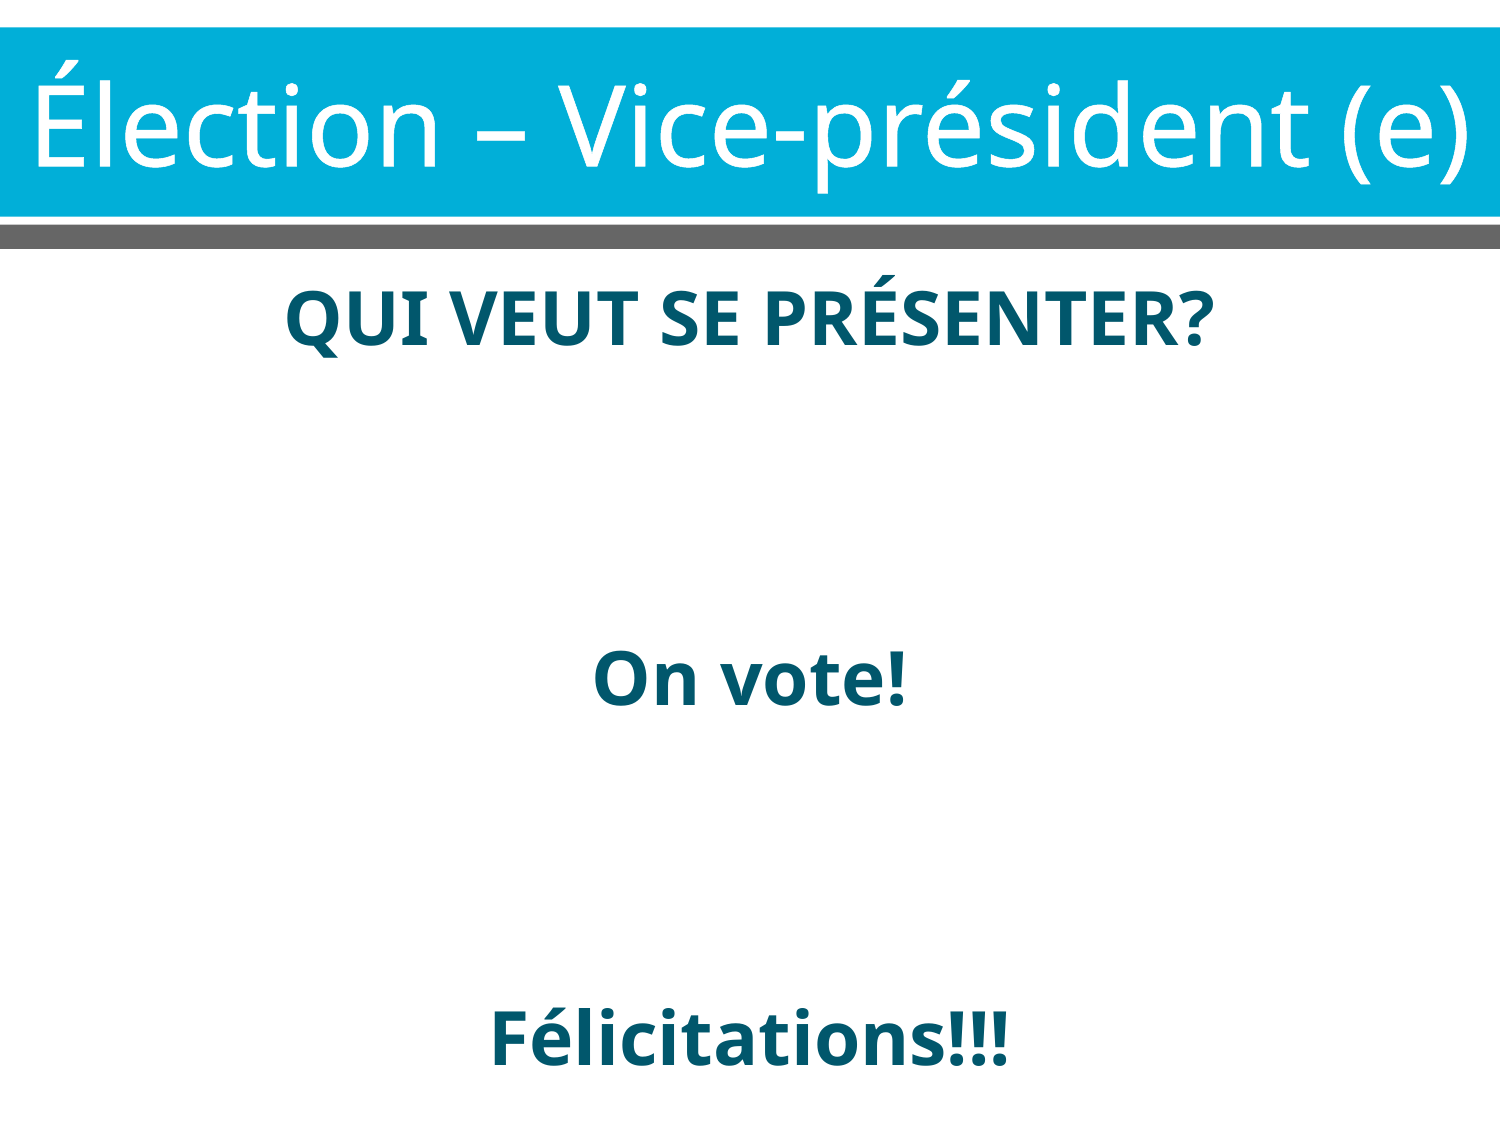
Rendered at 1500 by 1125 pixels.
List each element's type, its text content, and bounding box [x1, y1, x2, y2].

text_box QUI VEUT SE PRÉSENTER? On vote! Félicitations!!! [0, 262, 1500, 1088]
title Élection – Vice-président (e) [0, 29, 1500, 213]
